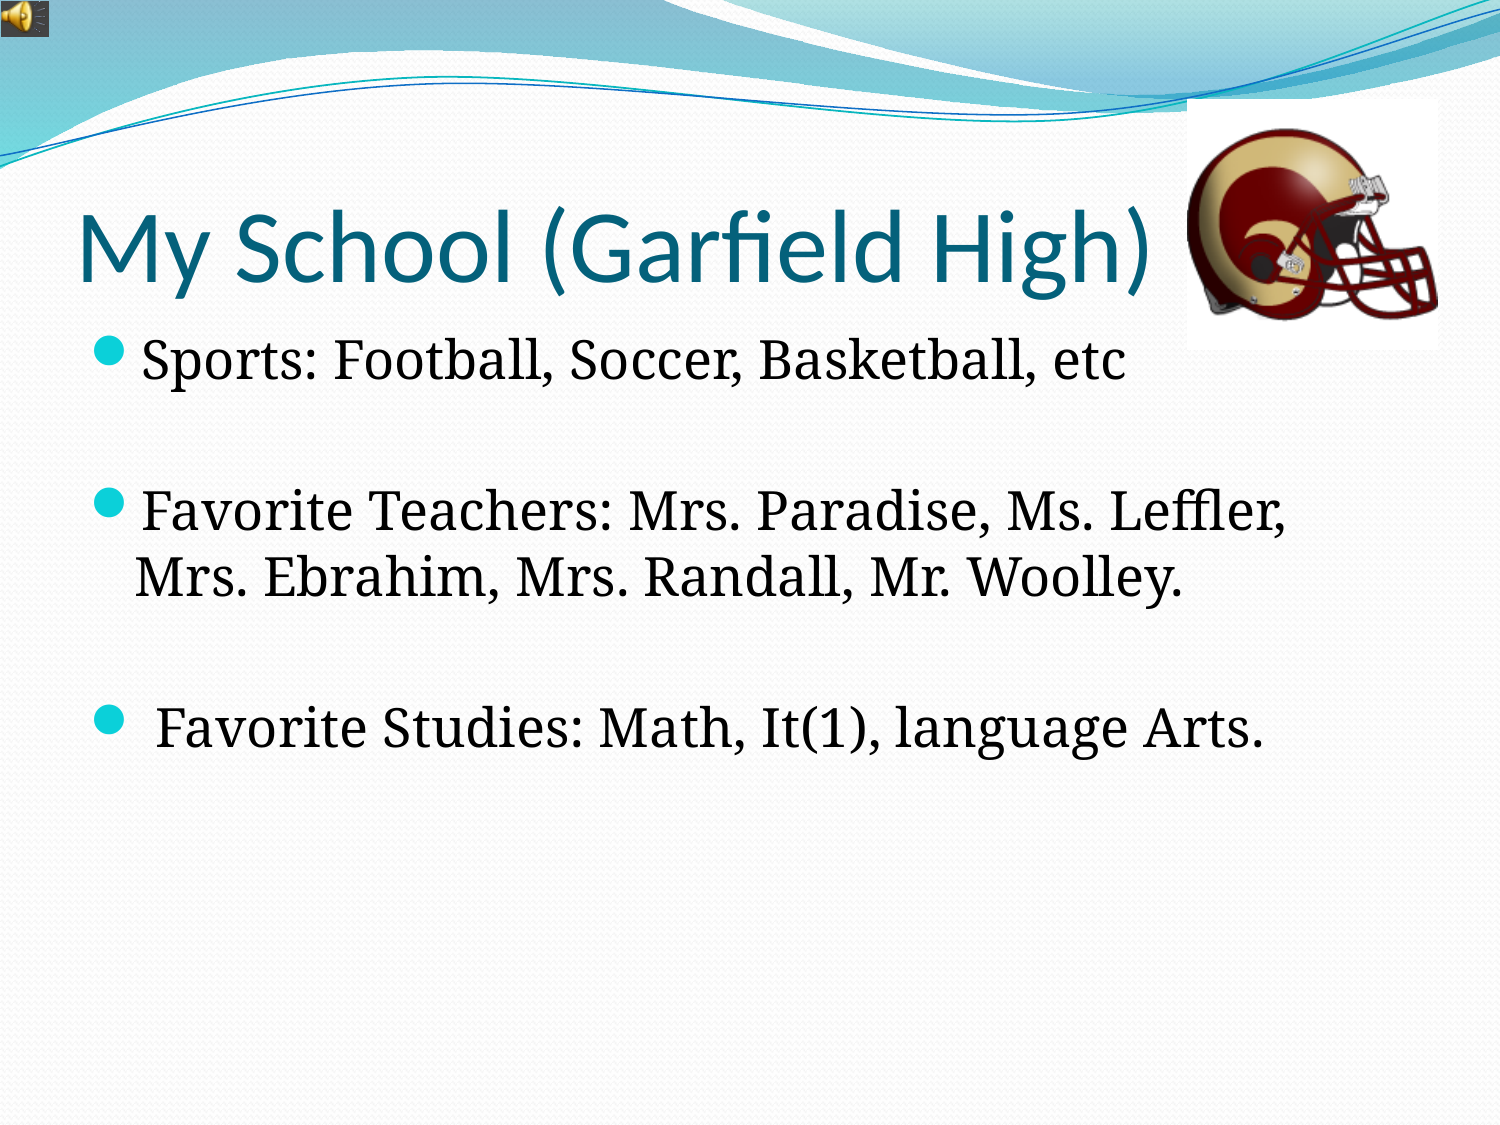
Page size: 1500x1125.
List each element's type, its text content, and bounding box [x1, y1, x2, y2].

title My School (Garfield High) [75, 115, 1180, 303]
picture [1187, 99, 1438, 351]
picture [0, 0, 51, 38]
list Sports: Football, Soccer, Basketball, etc Favorite Teachers: Mrs. Paradise, Ms. Leffler, Mrs. Ebrahim, Mrs. Randall, Mr. Woolley. Favorite Studies: Math, It(1), language Arts. [75, 317, 1425, 1038]
